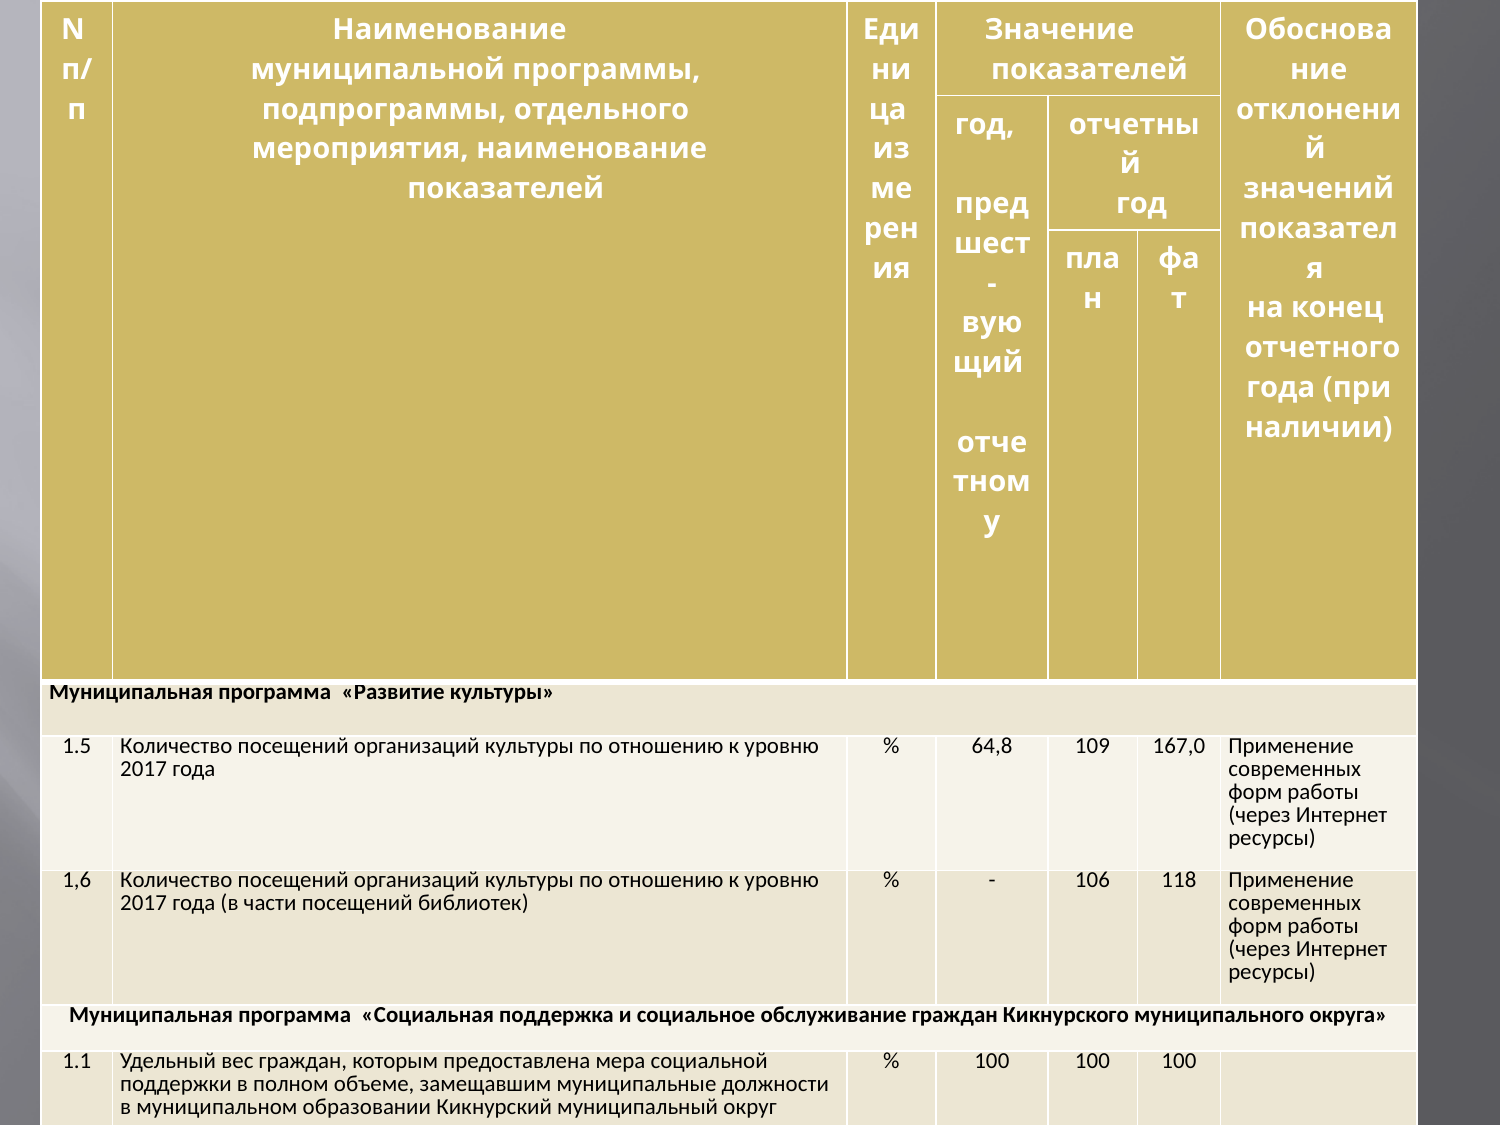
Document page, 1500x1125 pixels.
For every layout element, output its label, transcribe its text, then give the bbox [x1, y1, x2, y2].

table_header Обоснование отклонений значений показателя на конец отчетного года (при наличии) [1221, 2, 1416, 679]
table_cell Муниципальная программа «Социальная поддержка и социальное обслуживание граждан Кикнурского муниципального округа» [42, 1006, 1416, 1050]
table_cell % [848, 871, 935, 1004]
table_cell Количество посещений организаций культуры по отношению к уровню 2017 года [113, 737, 846, 870]
table_header Единица измерения [848, 2, 935, 679]
table_cell 1,6 [42, 871, 112, 1004]
table_cell 167,0 [1138, 737, 1220, 870]
table_cell год, предшест- вующий отчетному [937, 96, 1047, 679]
table_cell 1.5 [42, 737, 112, 870]
table_cell Муниципальная программа «Развитие культуры» [42, 685, 1416, 735]
table_cell 1.1 [42, 1052, 112, 1125]
table_cell - [937, 871, 1047, 1004]
table_header Наименование муниципальной программы, подпрограммы, отдельного мероприятия, наименование показателей [113, 2, 846, 679]
table_cell Применение современных форм работы (через Интернет ресурсы) [1221, 737, 1416, 870]
table_cell 109 [1049, 737, 1137, 870]
table_cell отчетный год [1049, 96, 1220, 229]
table_cell фат [1138, 231, 1220, 679]
table_cell % [848, 737, 935, 870]
table_cell 100 [1049, 1052, 1137, 1125]
table_cell 100 [937, 1052, 1047, 1125]
table_cell % [848, 1052, 935, 1125]
table_cell план [1049, 231, 1137, 679]
table_header Значение показателей [937, 2, 1220, 95]
table_cell Применение современных форм работы (через Интернет ресурсы) [1221, 871, 1416, 1004]
table_cell 118 [1138, 871, 1220, 1004]
table_cell Количество посещений организаций культуры по отношению к уровню 2017 года (в части посещений библиотек) [113, 871, 846, 1004]
table_cell 100 [1138, 1052, 1220, 1125]
table_cell 106 [1049, 871, 1137, 1004]
table_cell Удельный вес граждан, которым предоставлена мера социальной поддержки в полном объеме, замещавшим муниципальные должности в муниципальном образовании Кикнурский муниципальный округ [113, 1052, 846, 1125]
table_cell [1221, 1052, 1416, 1125]
table_cell 64,8 [937, 737, 1047, 870]
table_header N п/п [42, 2, 112, 679]
